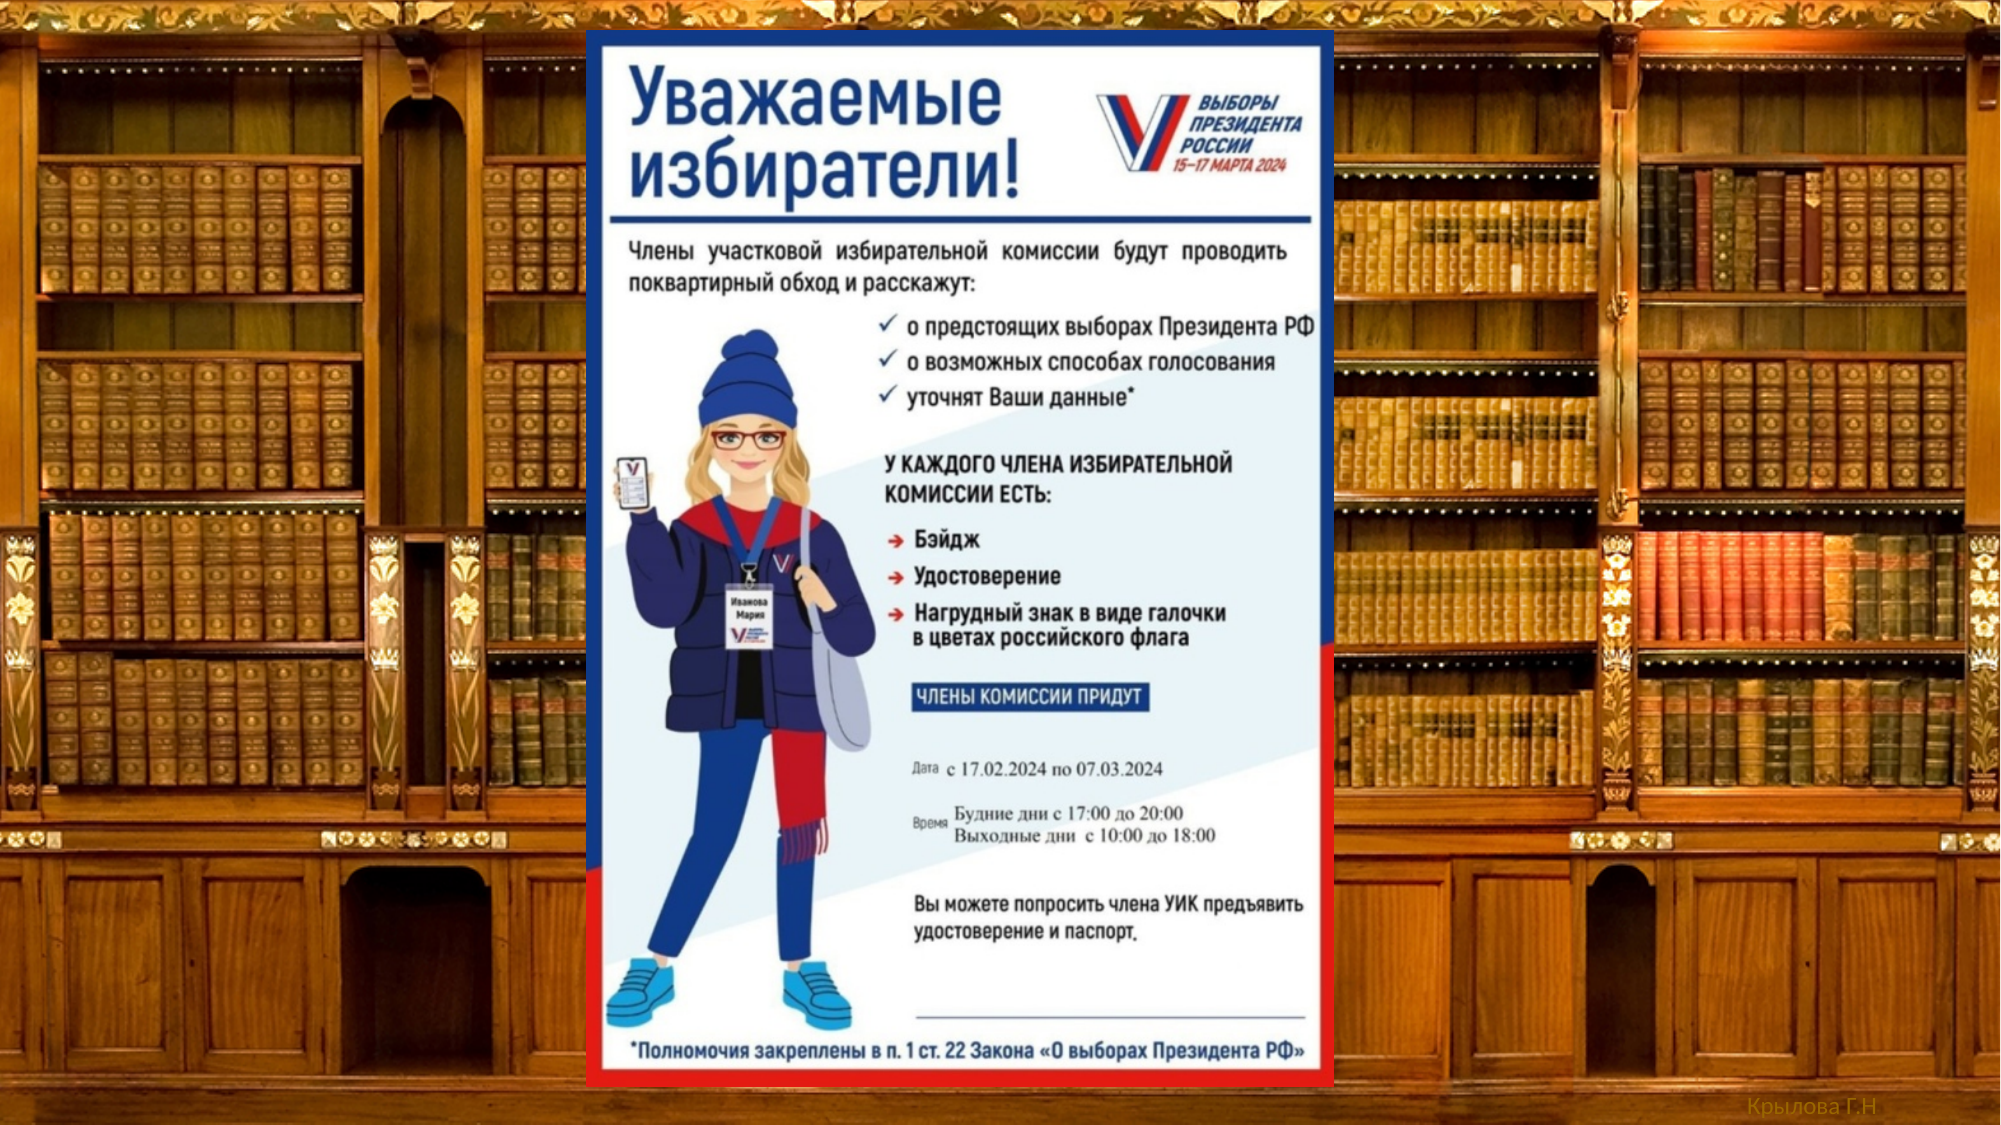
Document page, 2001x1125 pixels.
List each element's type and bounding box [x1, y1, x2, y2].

list [586, 30, 1334, 1087]
picture [0, 0, 2001, 1125]
